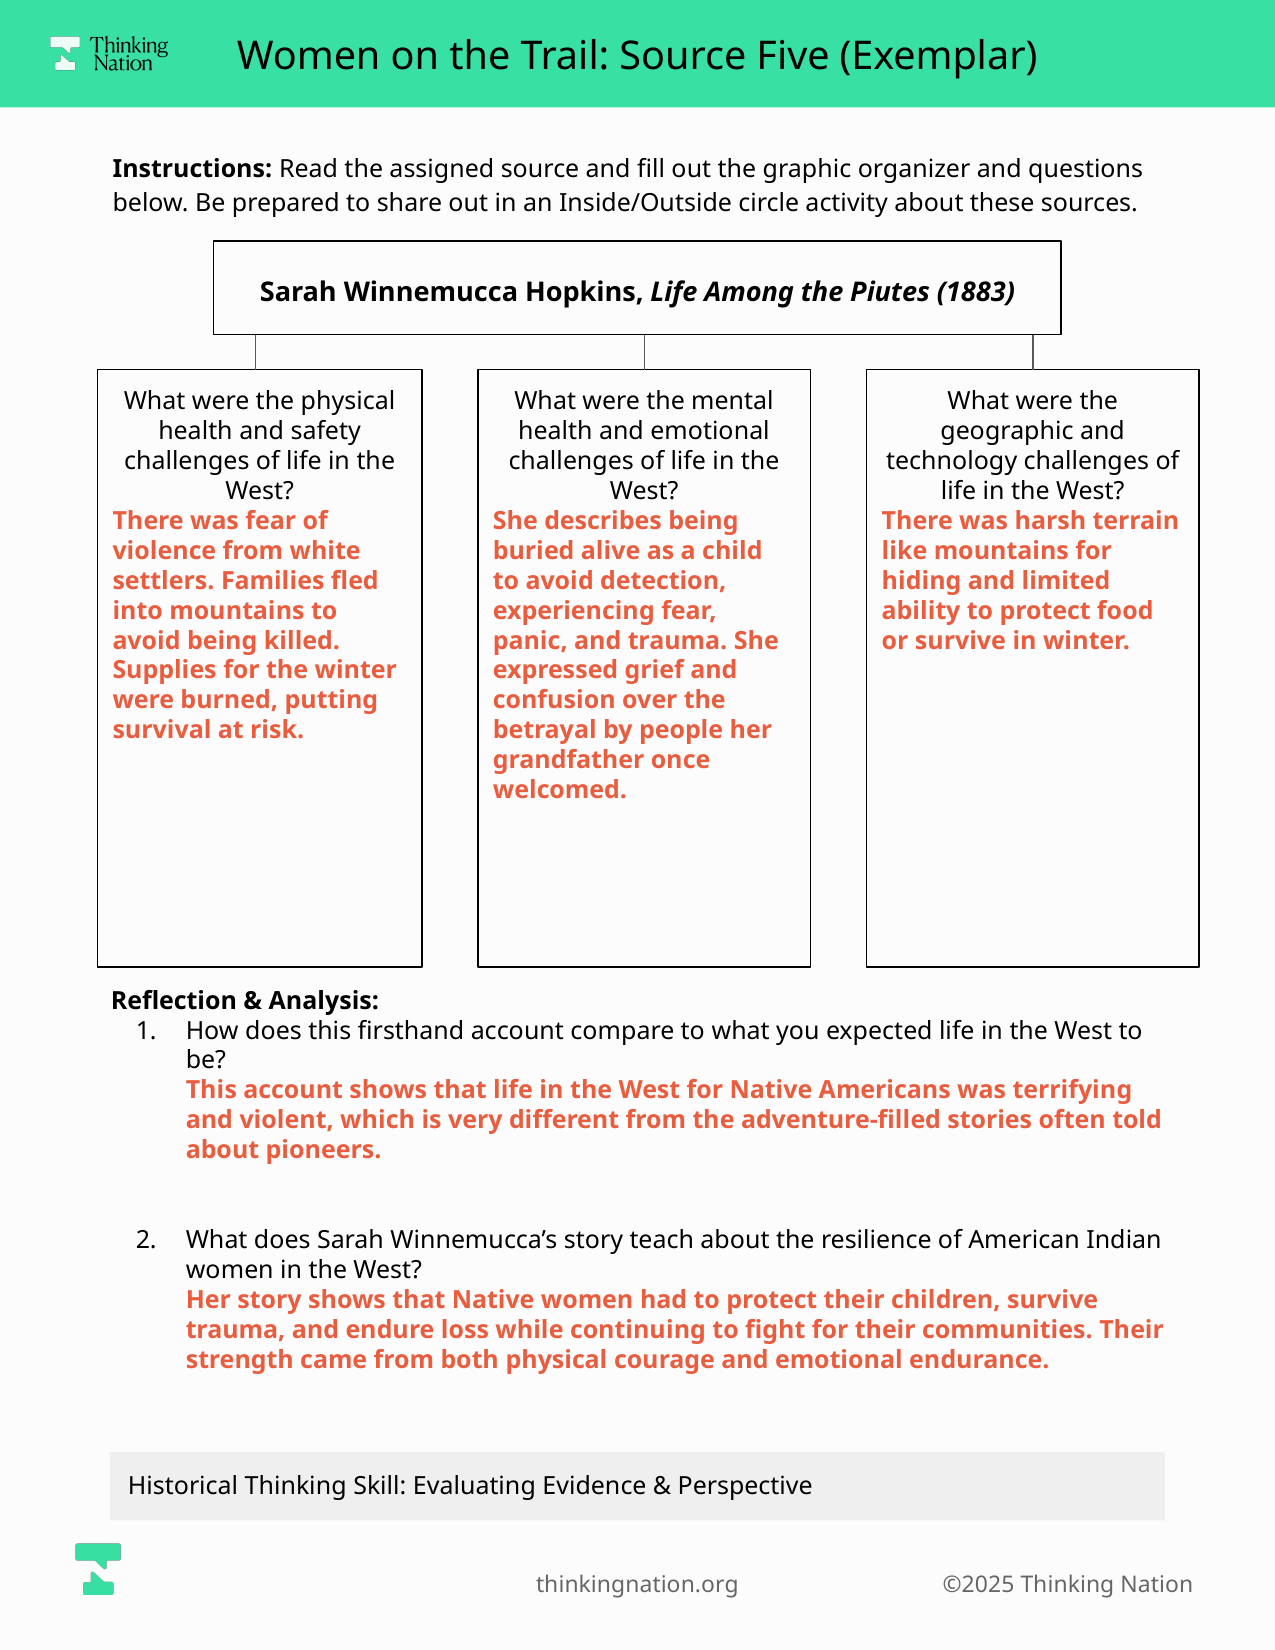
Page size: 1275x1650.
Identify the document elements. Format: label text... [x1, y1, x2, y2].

picture [36, 24, 172, 81]
text_box Instructions: Read the assigned source and fill out the graphic organizer and questions below. Be prepared to share out in an Inside/Outside circle activity about these sources. [97, 132, 1178, 266]
text_box ©2025 Thinking Nation [907, 1553, 1210, 1605]
picture [62, 1533, 134, 1605]
text_box Women on the Trail: Source Five (Exemplar) [0, 0, 1275, 108]
text_box thinkingnation.org [486, 1553, 789, 1605]
text_box What were the geographic and technology challenges of life in the West? There was harsh terrain like mountains for hiding and limited ability to protect food or survive in winter. [866, 369, 1200, 968]
text_box Sarah Winnemucca Hopkins, Life Among the Piutes (1883) [213, 241, 1062, 335]
text_box What were the mental health and emotional challenges of life in the West? She describes being buried alive as a child to avoid detection, experiencing fear, panic, and trauma. She expressed grief and confusion over the betrayal by people her grandfather once welcomed. [477, 369, 811, 968]
text_box What were the physical health and safety challenges of life in the West? There was fear of violence from white settlers. Families fled into mountains to avoid being killed. Supplies for the winter were burned, putting survival at risk. [97, 369, 422, 968]
text_box Reflection & Analysis: How does this firsthand account compare to what you expected life in the West to be? This account shows that life in the West for Native Americans was terrifying and violent, which is very different from the adventure-filled stories often told about pioneers. What does Sarah Winnemucca’s story teach about the resilience of American Indian women in the West? Her story shows that Native women had to protect their children, survive trauma, and endure loss while continuing to fight for their communities. Their strength came from both physical courage and emotional endurance. [95, 969, 1200, 1521]
